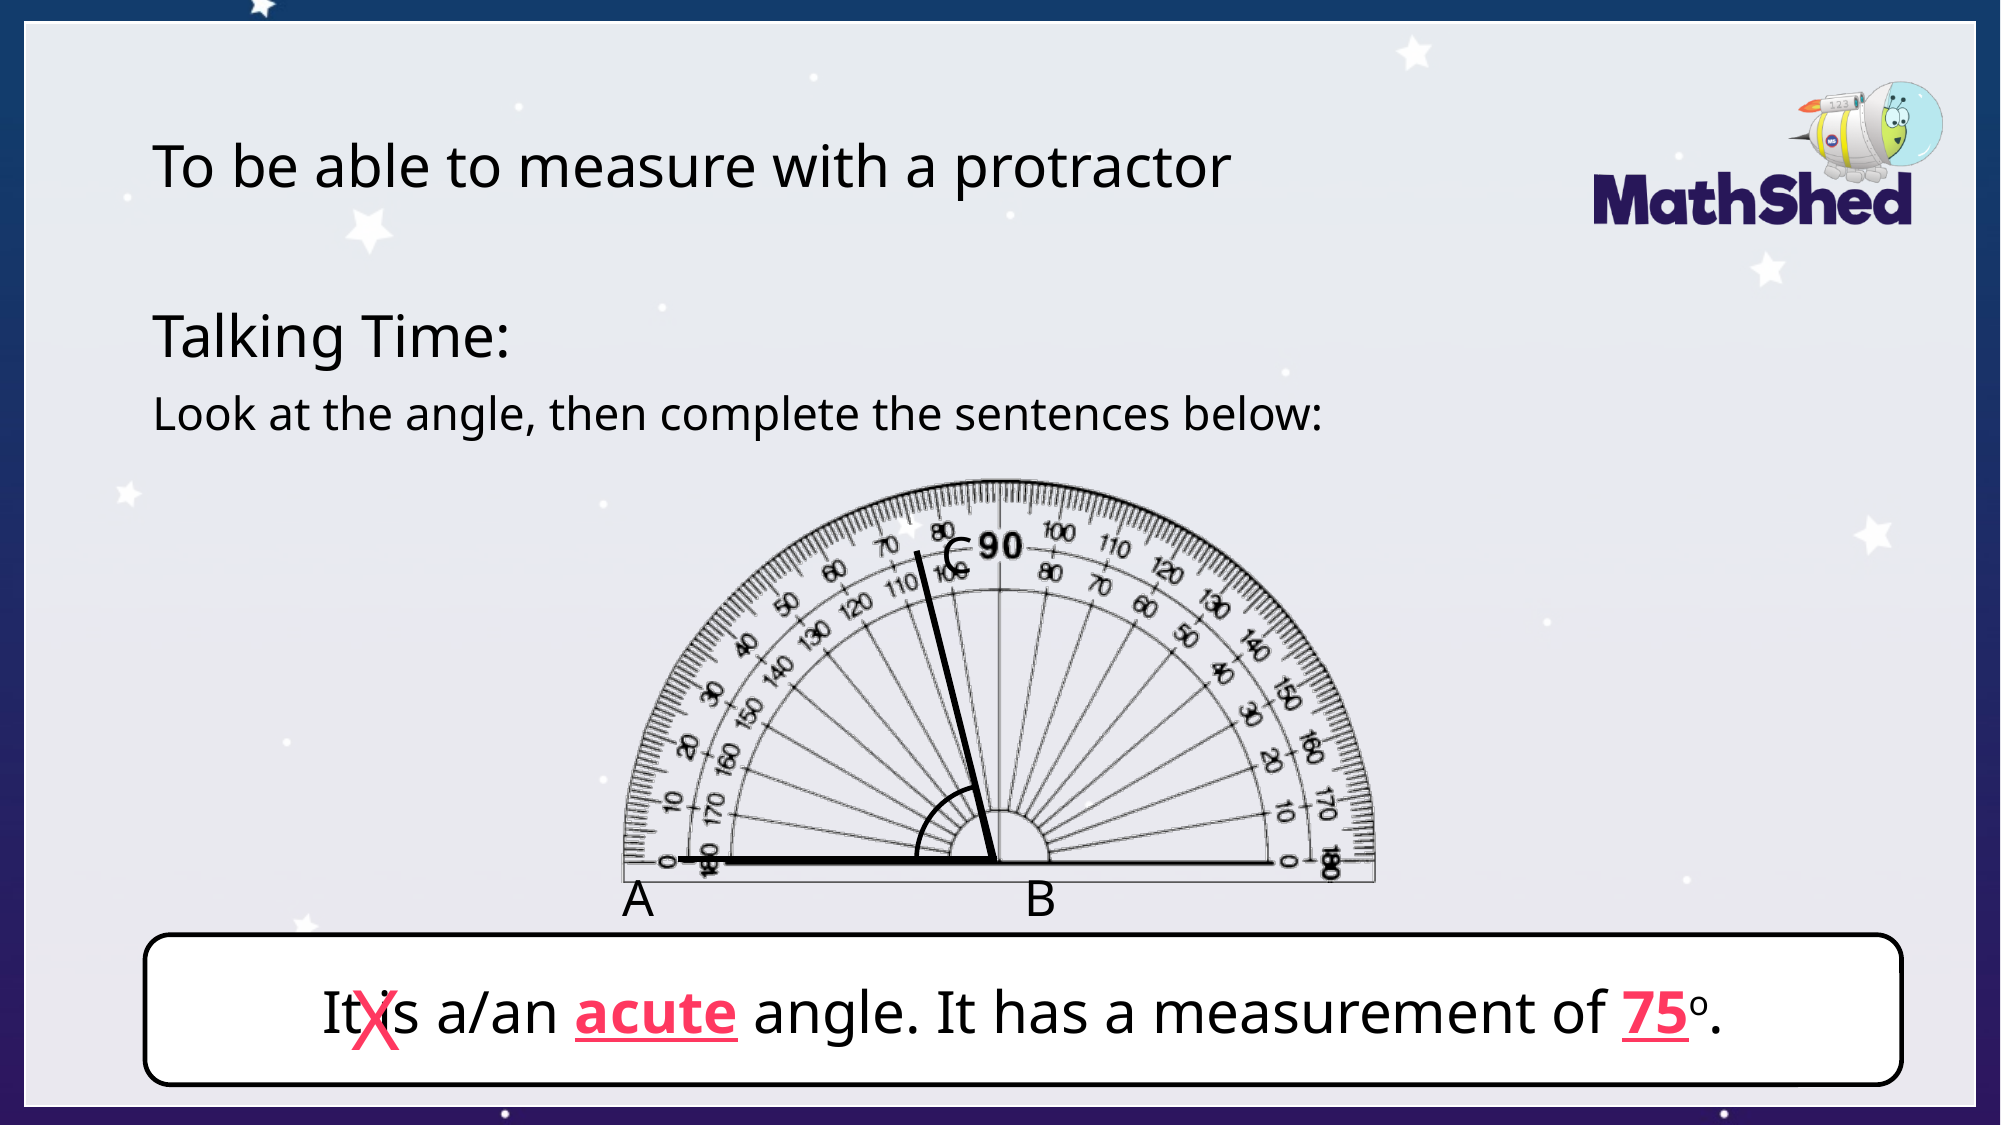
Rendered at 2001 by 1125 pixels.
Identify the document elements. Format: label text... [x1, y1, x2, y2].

text_box X [336, 959, 416, 1075]
text_box B [1009, 883, 1072, 933]
text_box A [607, 883, 670, 933]
picture [0, 0, 2001, 1125]
text_box It is a/an acute angle. It has a measurement of 75o. [143, 933, 1903, 1086]
title To be able to measure with a protractor [137, 59, 1578, 278]
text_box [916, 550, 994, 859]
list Talking Time: Look at the angle, then complete the sentences below: [137, 299, 1863, 1014]
